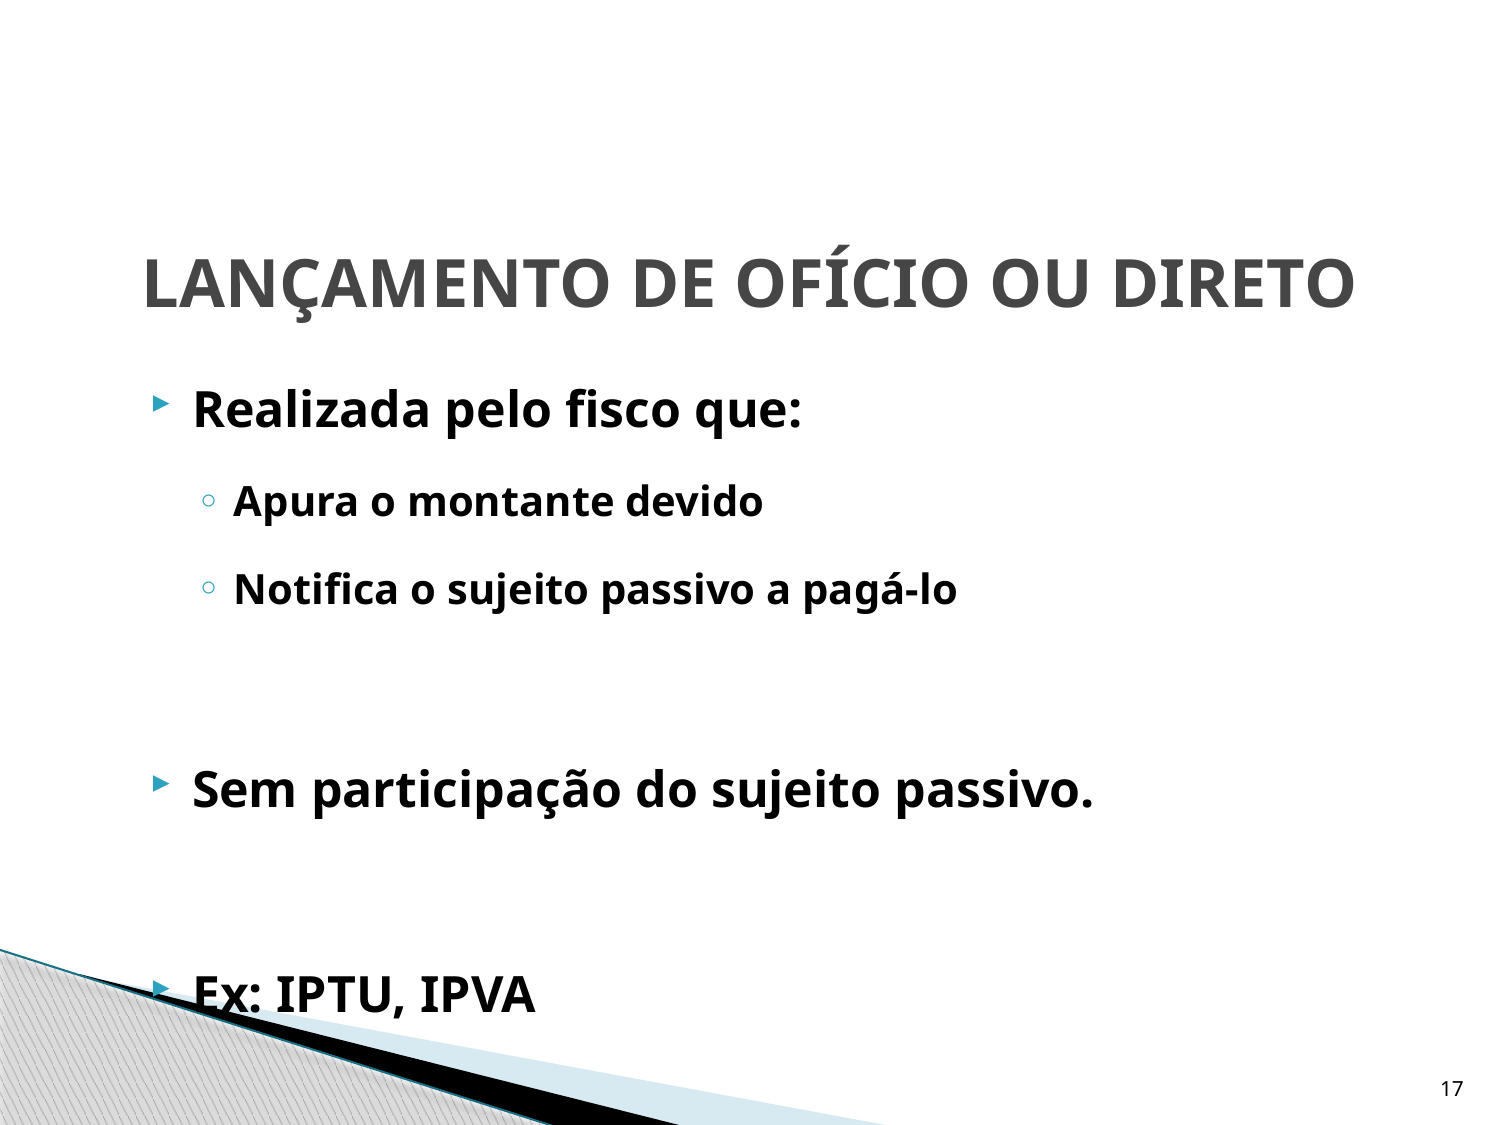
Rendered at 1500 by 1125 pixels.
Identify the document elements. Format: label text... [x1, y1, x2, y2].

title LANÇAMENTO DE OFÍCIO OU DIRETO [0, 246, 1500, 317]
slide_number 17 [1418, 1051, 1479, 1112]
list Realizada pelo fisco que: Apura o montante devido Notifica o sujeito passivo a pagá-lo Sem participação do sujeito passivo. Ex: IPTU, IPVA [116, 339, 1407, 1125]
